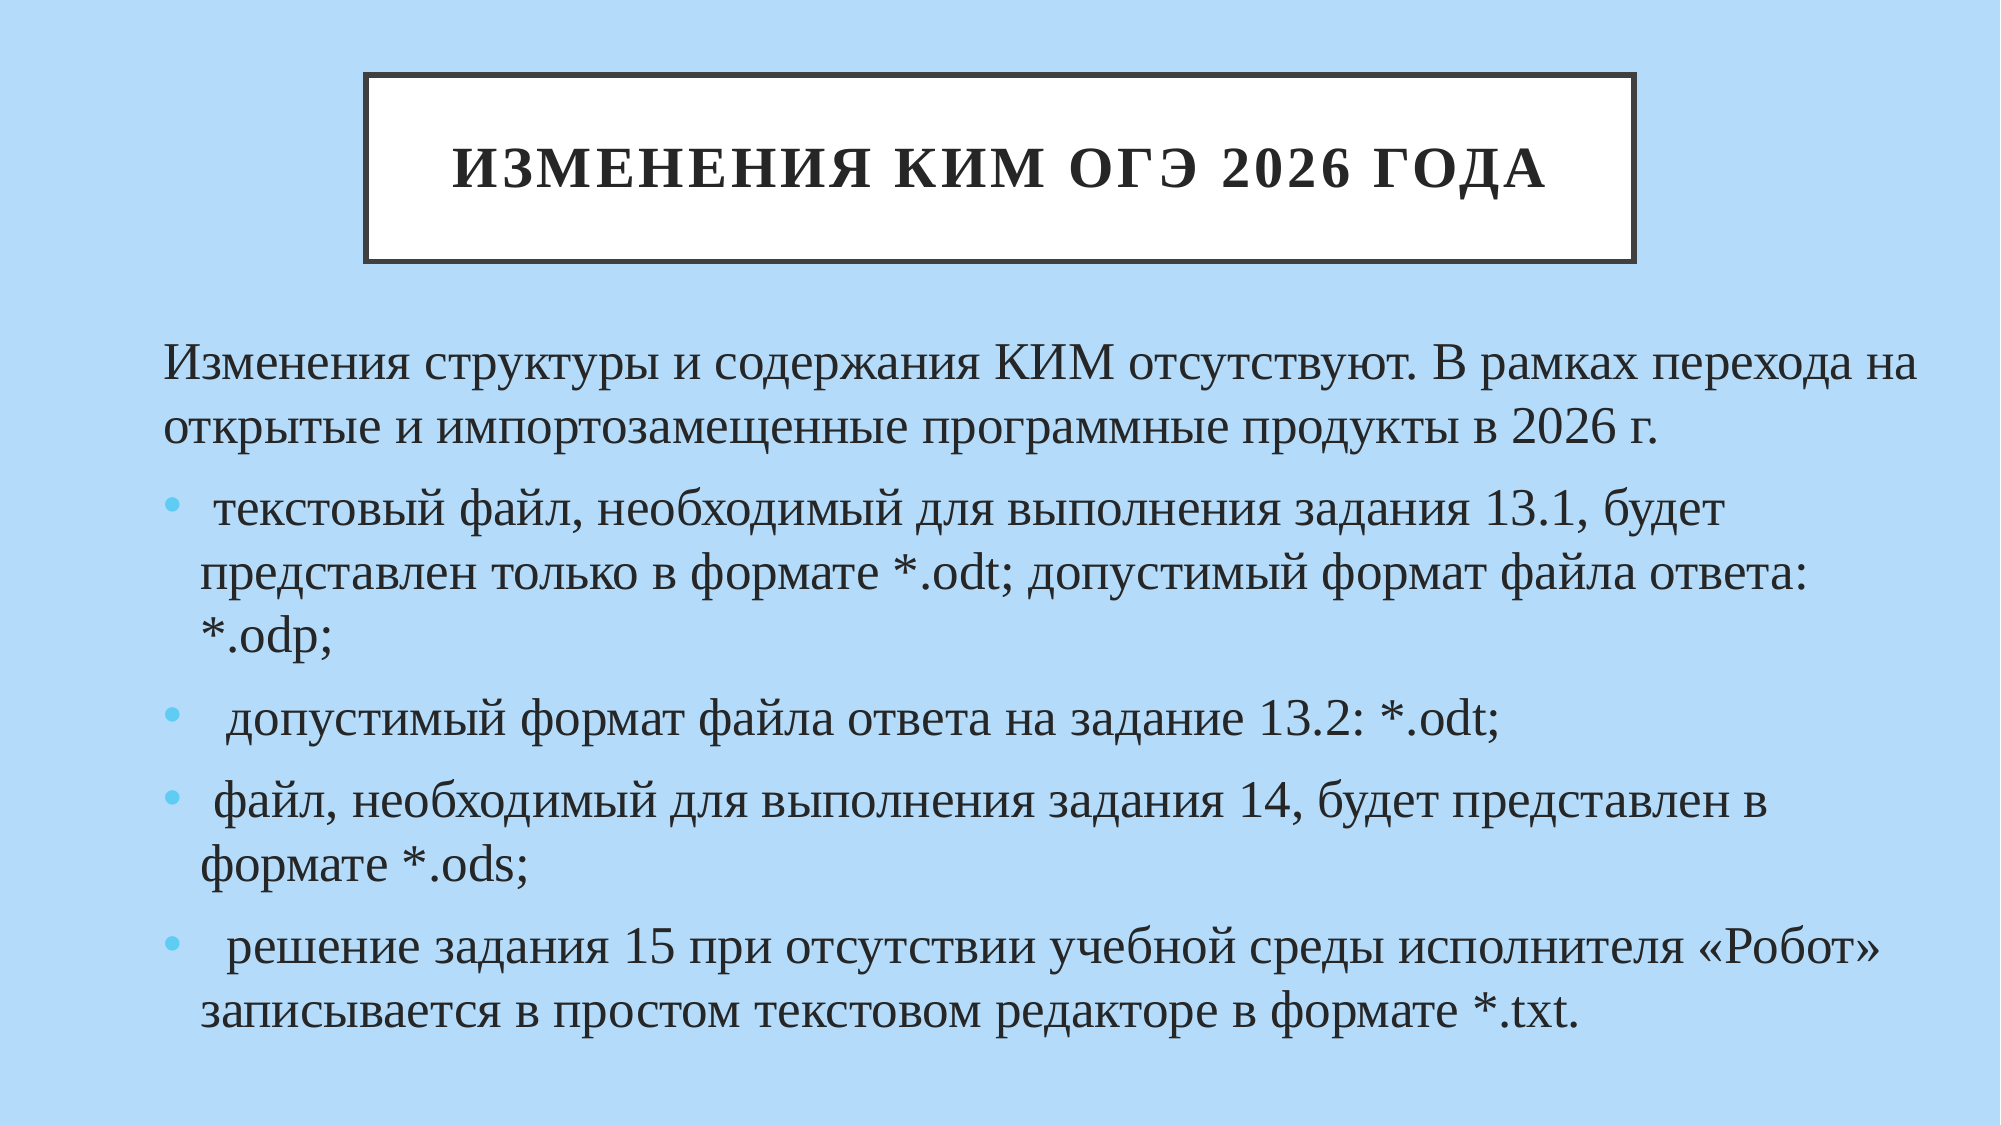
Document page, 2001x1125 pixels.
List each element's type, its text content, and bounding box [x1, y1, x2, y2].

list Изменения структуры и содержания КИМ отсутствуют. В рамках перехода на открытые и импортозамещенные программные продукты в 2026 г. текстовый файл, необходимый для выполнения задания 13.1, будет представлен только в формате *.odt; допустимый формат файла ответа: *.odp; допустимый формат файла ответа на задание 13.2: *.odt; файл, необходимый для выполнения задания 14, будет представлен в формате *.ods; решение задания 15 при отсутствии учебной среды исполнителя «Робот» записывается в простом текстовом редакторе в формате *.txt. [148, 319, 1964, 1050]
title Изменения КИМ ОГЭ 2026 года [363, 72, 1637, 264]
